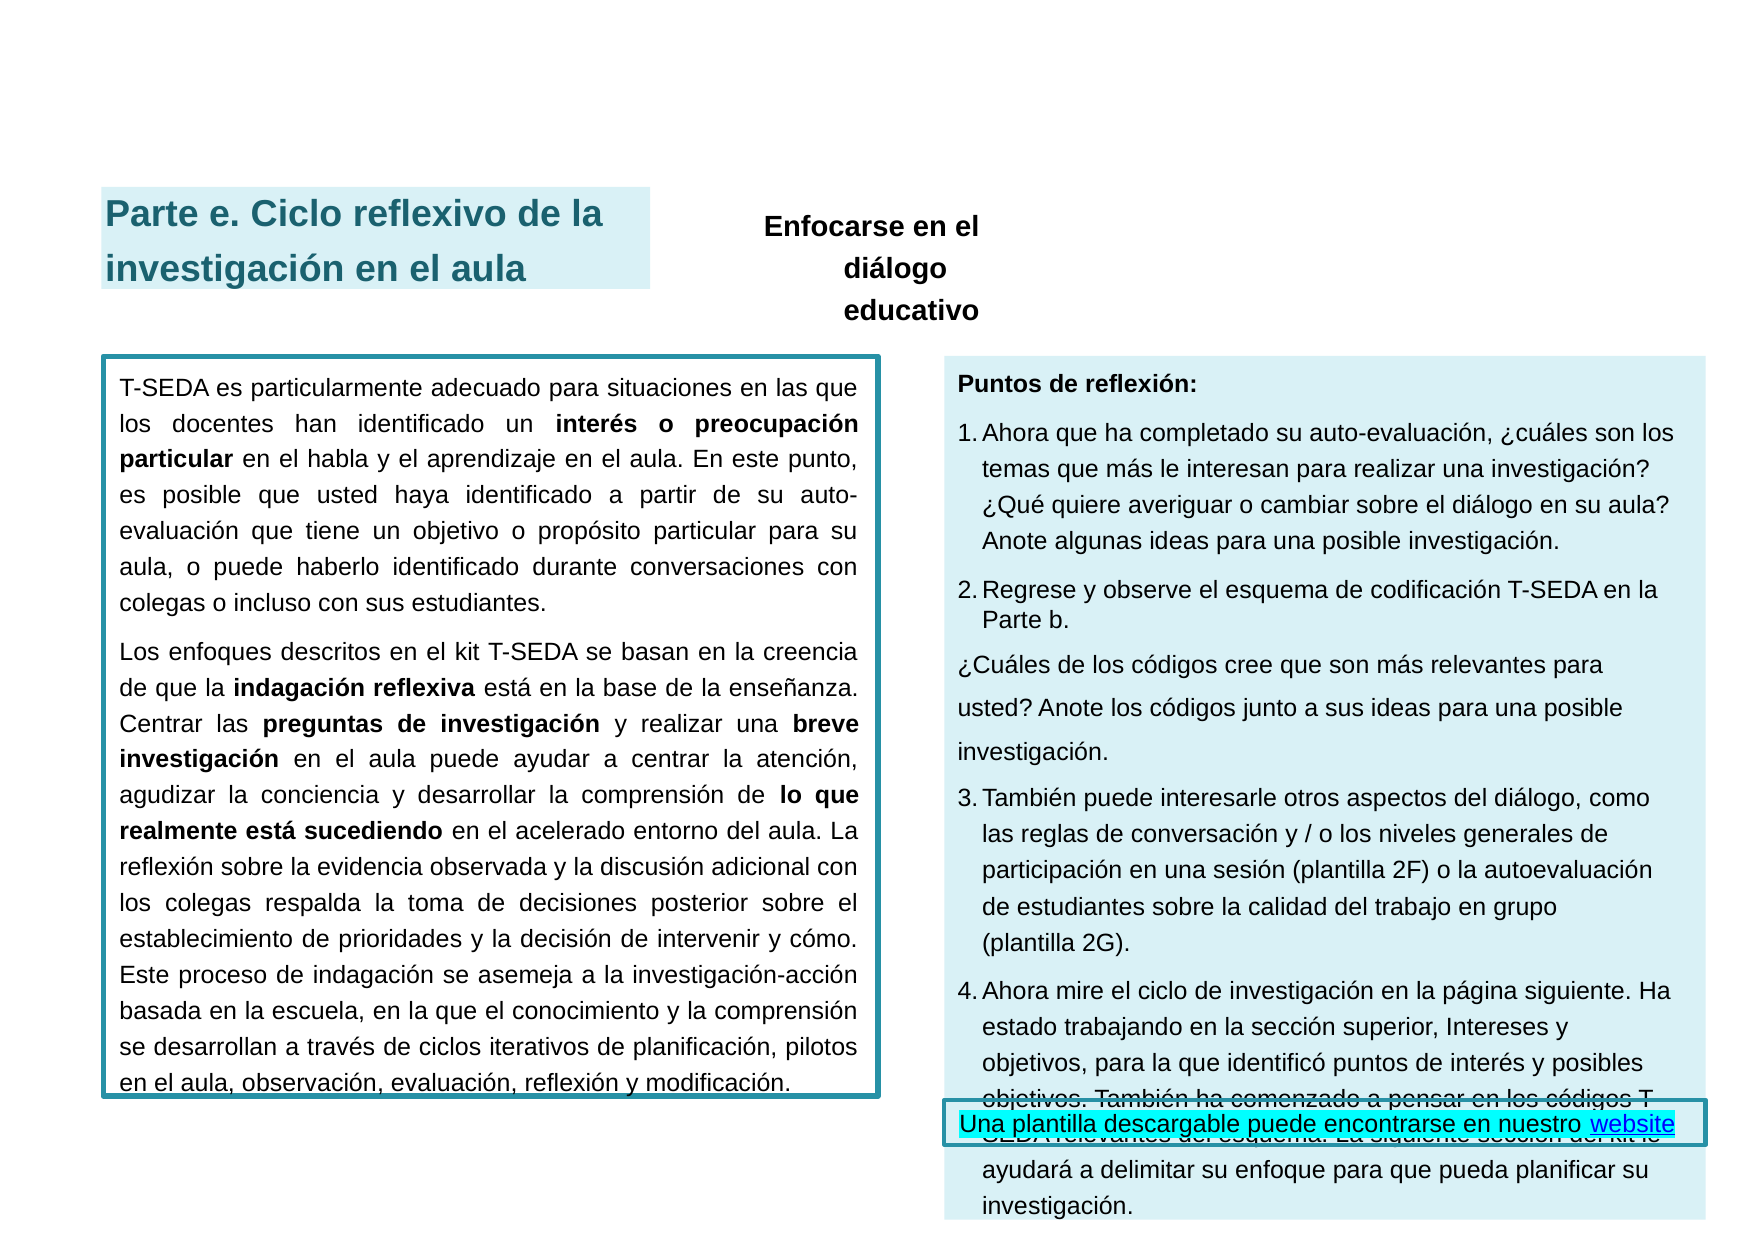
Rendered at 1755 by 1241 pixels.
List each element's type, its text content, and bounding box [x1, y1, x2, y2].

text_box Puntos de reflexión: Ahora que ha completado su auto-evaluación, ¿cuáles son los temas que más le interesan para realizar una investigación? ¿Qué quiere averiguar o cambiar sobre el diálogo en su aula? Anote algunas ideas para una posible investigación. Regrese y observe el esquema de codificación T-SEDA en la Parte b. ¿Cuáles de los códigos cree que son más relevantes para usted? Anote los códigos junto a sus ideas para una posible investigación. También puede interesarle otros aspectos del diálogo, como las reglas de conversación y / o los niveles generales de participación en una sesión (plantilla 2F) o la autoevaluación de estudiantes sobre la calidad del trabajo en grupo (plantilla 2G). Ahora mire el ciclo de investigación en la página siguiente. Ha estado trabajando en la sección superior, Intereses y objetivos, para la que identificó puntos de interés y posibles objetivos. También ha comenzado a pensar en los códigos T-SEDA relevantes del esquema. La siguiente sección del kit le ayudará a delimitar su enfoque para que pueda planificar su investigación. [944, 1145, 1706, 1220]
text_box Enfocarse en el diálogo educativo [761, 198, 1045, 326]
text_box Una plantilla descargable puede encontrarse en nuestro website [944, 1099, 1706, 1145]
text_box Parte e. Ciclo reflexivo de la investigación en el aula [101, 186, 651, 289]
text_box T-SEDA es particularmente adecuado para situaciones en las que los docentes han identificado un interés o preocupación particular en el habla y el aprendizaje en el aula. En este punto, es posible que usted haya identificado a partir de su auto-evaluación que tiene un objetivo o propósito particular para su aula, o puede haberlo identificado durante conversaciones con colegas o incluso con sus estudiantes. Los enfoques descritos en el kit T-SEDA se basan en la creencia de que la indagación reflexiva está en la base de la enseñanza. Centrar las preguntas de investigación y realizar una breve investigación en el aula puede ayudar a centrar la atención, agudizar la conciencia y desarrollar la comprensión de lo que realmente está sucediendo en el acelerado entorno del aula. La reflexión sobre la evidencia observada y la discusión adicional con los colegas respalda la toma de decisiones posterior sobre el establecimiento de prioridades y la decisión de intervenir y cómo. Este proceso de indagación se asemeja a la investigación-acción basada en la escuela, en la que el conocimiento y la comprensión se desarrollan a través de ciclos iterativos de planificación, pilotos en el aula, observación, evaluación, reflexión y modificación. [103, 356, 879, 1097]
text_box Puntos de reflexión: Ahora que ha completado su auto-evaluación, ¿cuáles son los temas que más le interesan para realizar una investigación? ¿Qué quiere averiguar o cambiar sobre el diálogo en su aula? Anote algunas ideas para una posible investigación. Regrese y observe el esquema de codificación T-SEDA en la Parte b. ¿Cuáles de los códigos cree que son más relevantes para usted? Anote los códigos junto a sus ideas para una posible investigación. También puede interesarle otros aspectos del diálogo, como las reglas de conversación y / o los niveles generales de participación en una sesión (plantilla 2F) o la autoevaluación de estudiantes sobre la calidad del trabajo en grupo (plantilla 2G). Ahora mire el ciclo de investigación en la página siguiente. Ha estado trabajando en la sección superior, Intereses y objetivos, para la que identificó puntos de interés y posibles objetivos. También ha comenzado a pensar en los códigos T-SEDA relevantes del esquema. La siguiente sección del kit le ayudará a delimitar su enfoque para que pueda planificar su investigación. [944, 355, 1706, 1099]
